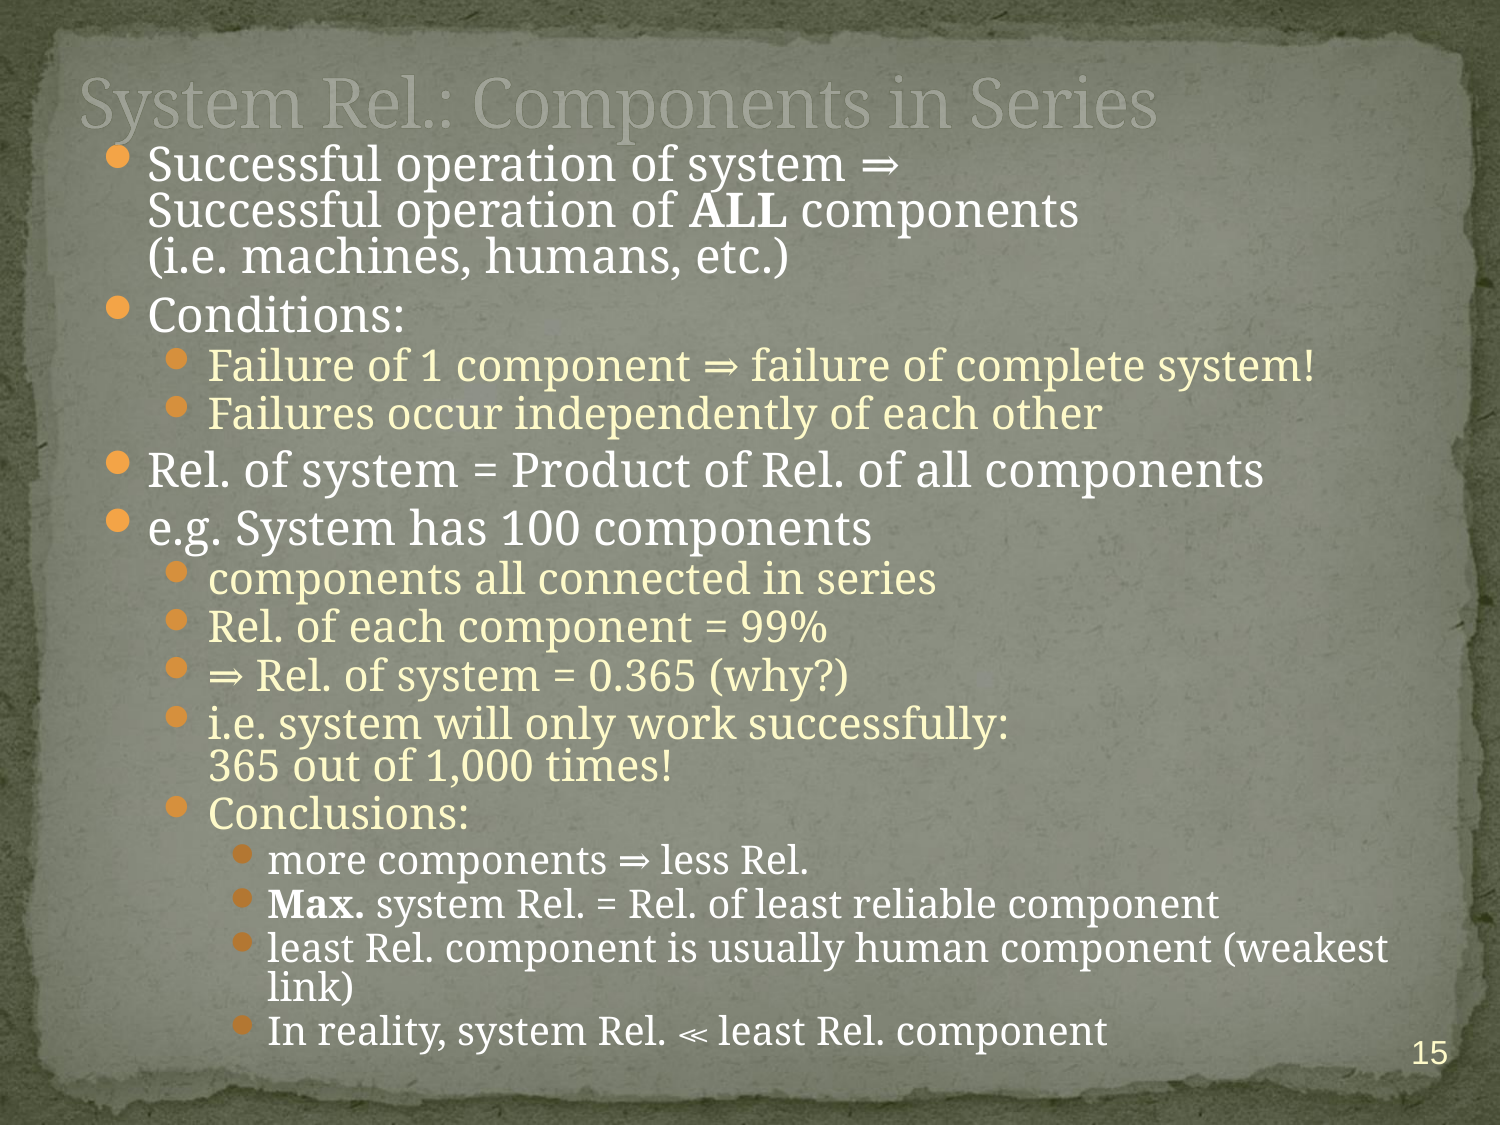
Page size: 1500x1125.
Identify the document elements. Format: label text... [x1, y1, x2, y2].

title System Rel.: Components in Series [62, 49, 1413, 150]
list Successful operation of system ⇒ Successful operation of ALL components (i.e. machines, humans, etc.) Conditions: Failure of 1 component ⇒ failure of complete system! Failures occur independently of each other Rel. of system = Product of Rel. of all components e.g. System has 100 components components all connected in series Rel. of each component = 99% ⇒ Rel. of system = 0.365 (why?) i.e. system will only work successfully: 365 out of 1,000 times! Conclusions: more components ⇒ less Rel. Max. system Rel. = Rel. of least reliable component least Rel. component is usually human component (weakest link) In reality, system Rel. ≪ least Rel. component [87, 137, 1438, 1113]
picture [0, 0, 1500, 1125]
slide_number 15 [1379, 1014, 1480, 1089]
